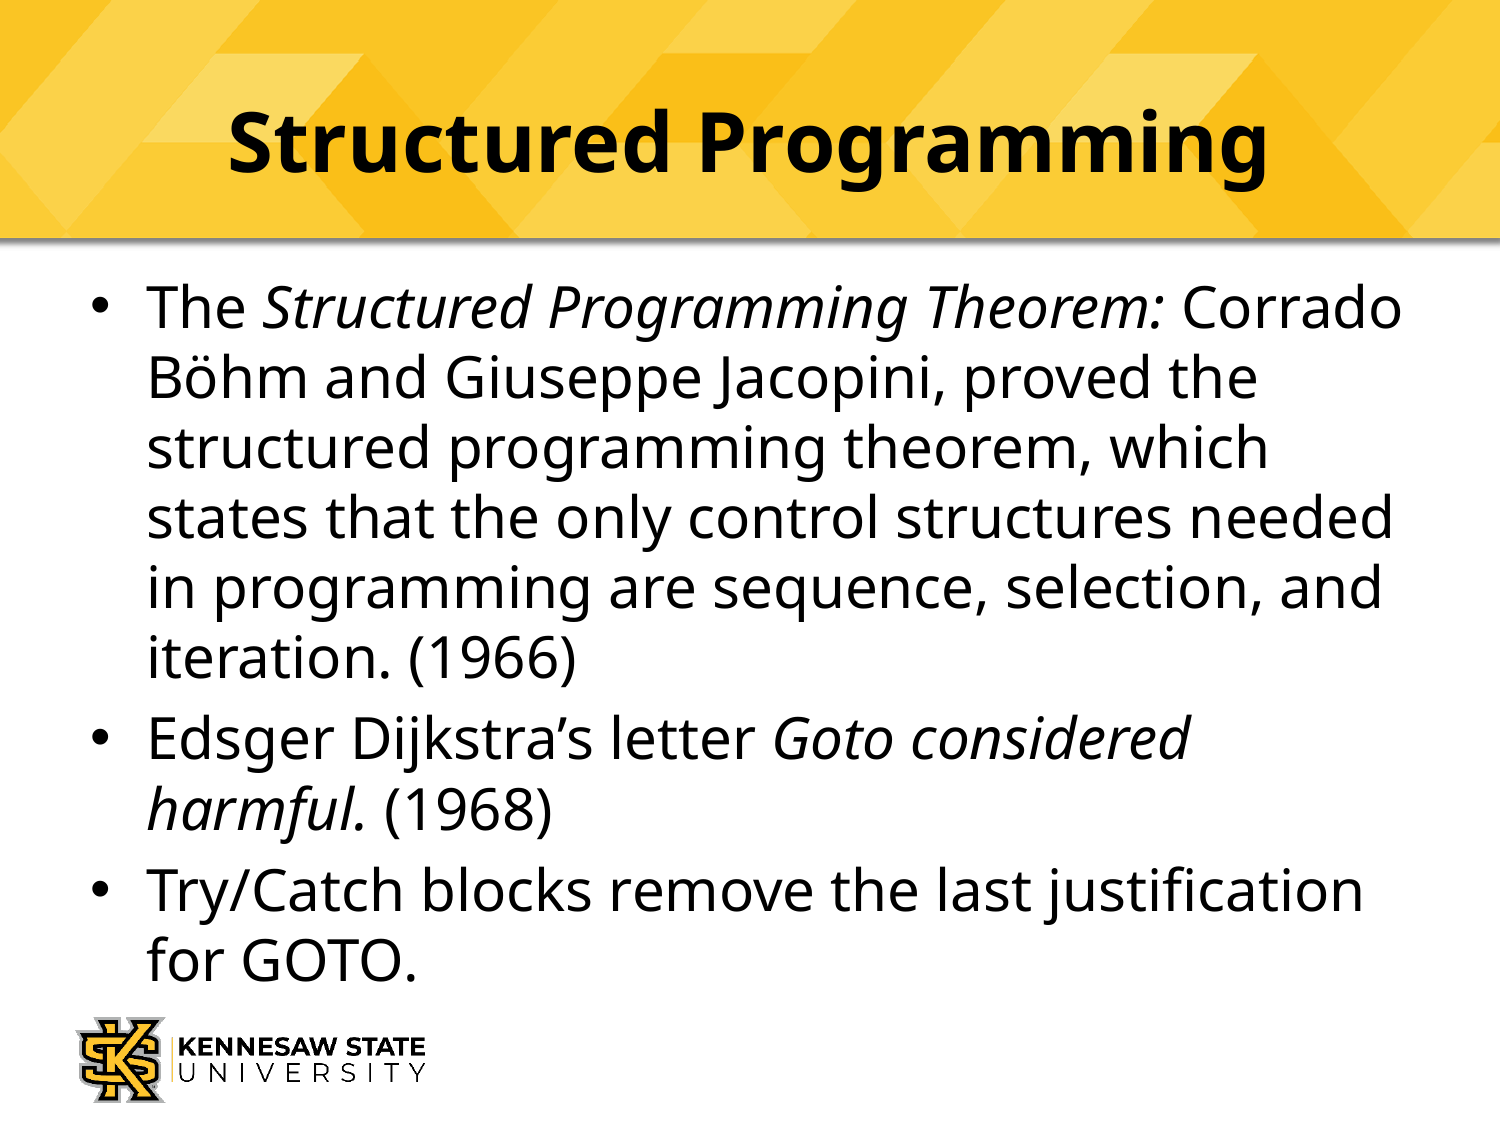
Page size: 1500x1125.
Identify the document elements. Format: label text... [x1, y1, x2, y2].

picture [75, 1017, 425, 1103]
title Structured Programming [75, 45, 1425, 233]
list The Structured Programming Theorem: Corrado Böhm and Giuseppe Jacopini, proved the structured programming theorem, which states that the only control structures needed in programming are sequence, selection, and iteration. (1966) Edsger Dijkstra’s letter Goto considered harmful. (1968) Try/Catch blocks remove the last justification for goto. [75, 262, 1425, 1005]
picture [0, 0, 1500, 251]
